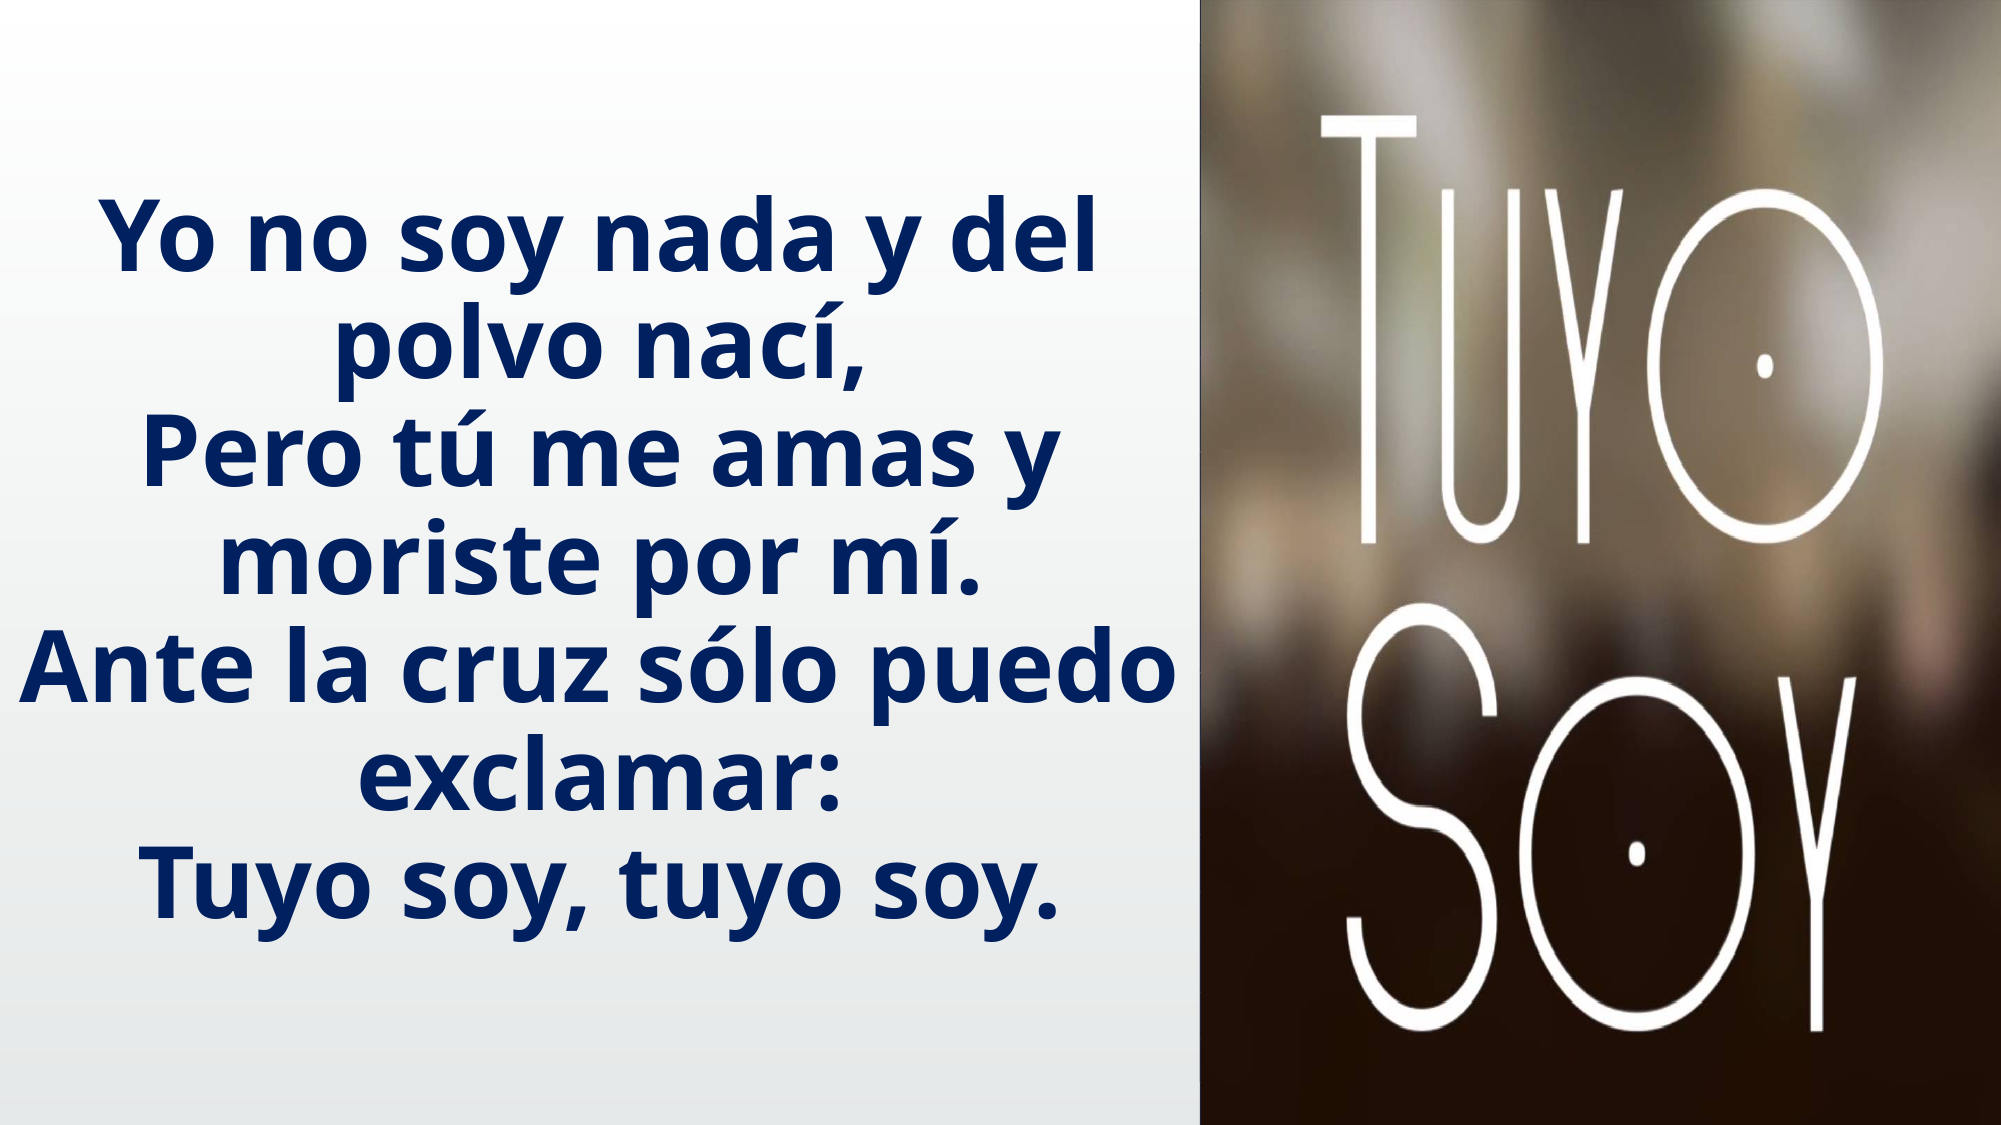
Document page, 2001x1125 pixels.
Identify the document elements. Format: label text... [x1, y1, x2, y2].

picture [1200, 0, 2001, 1125]
title Yo no soy nada y del polvo nací, Pero tú me amas y moriste por mí. Ante la cruz sólo puedo exclamar: Tuyo soy, tuyo soy. [0, 0, 1200, 1125]
